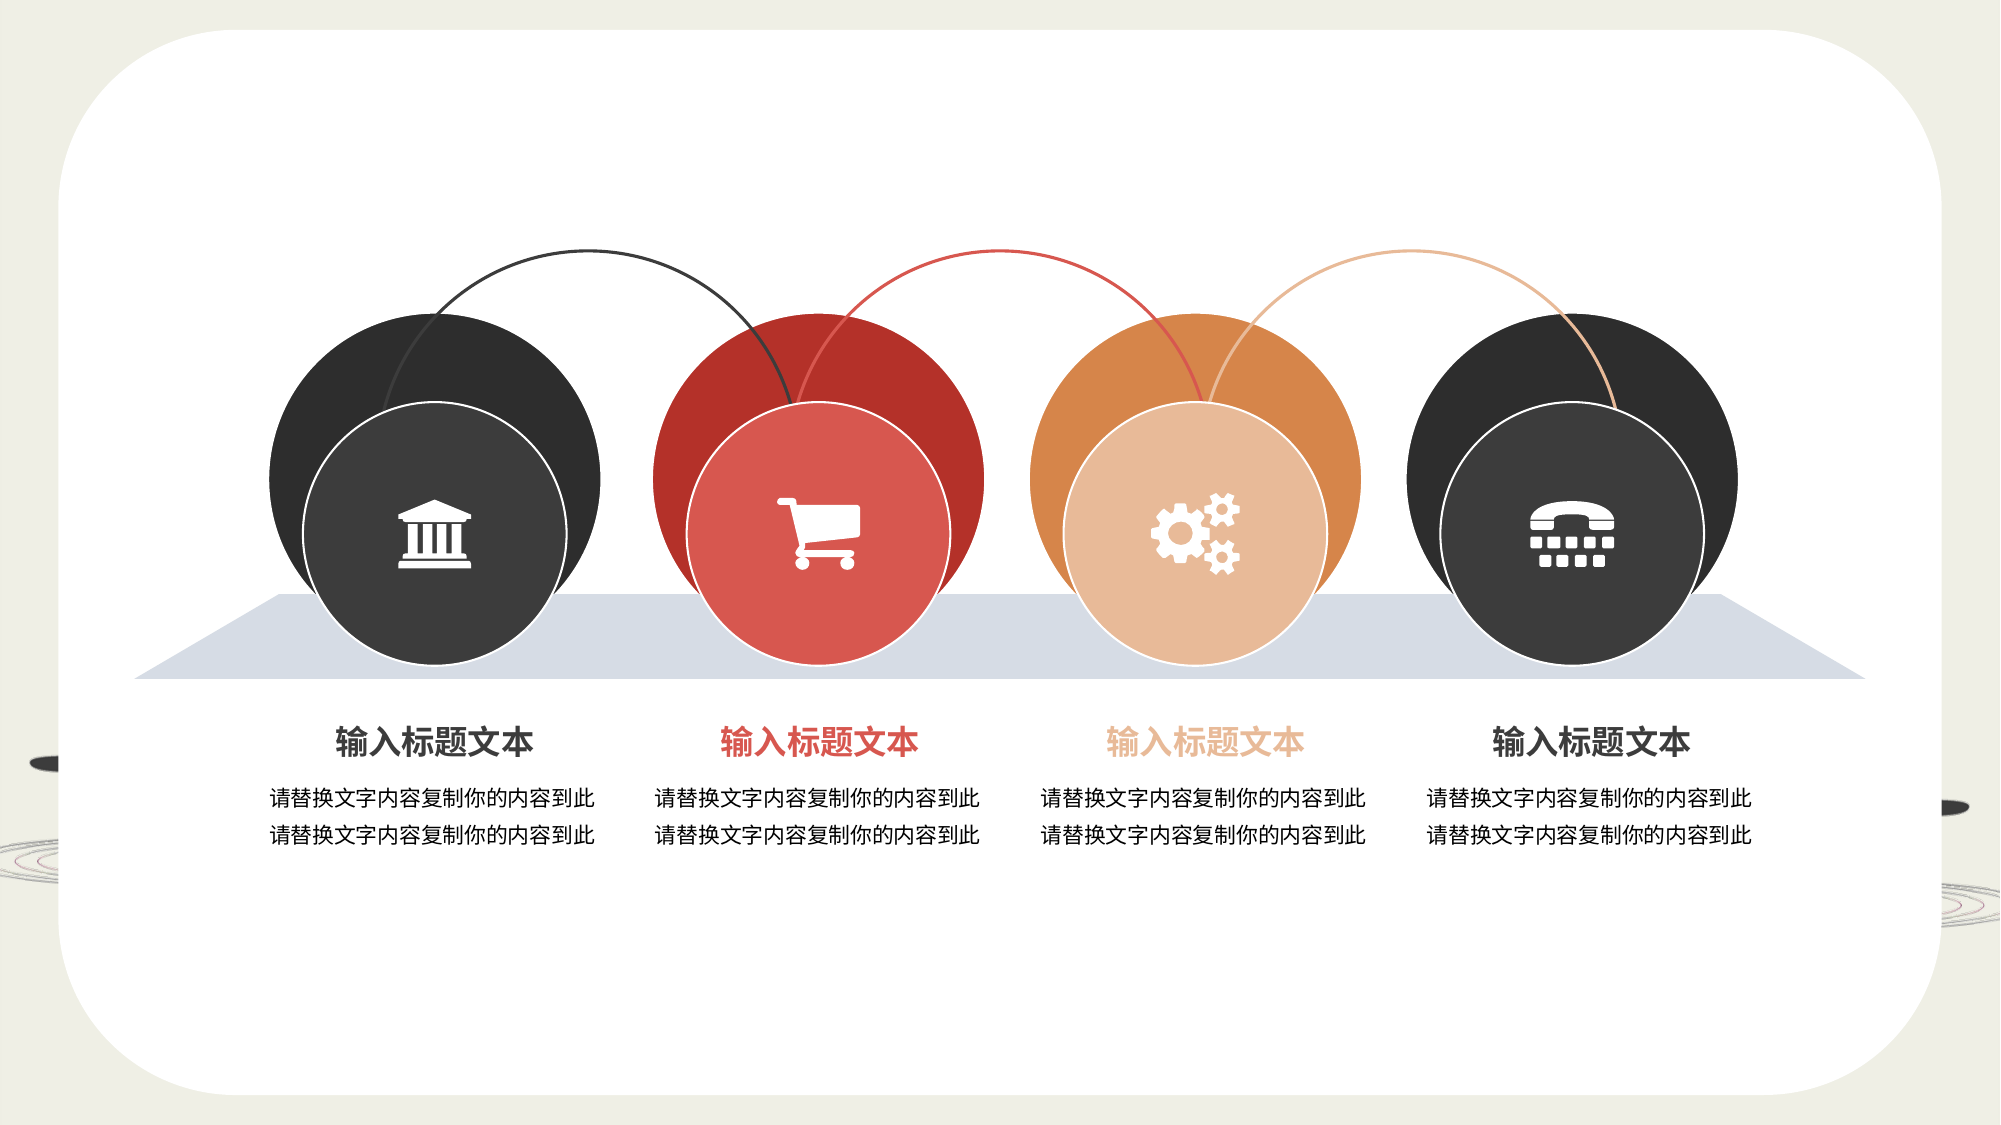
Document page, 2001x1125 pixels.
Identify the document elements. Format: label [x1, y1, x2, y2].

text_box [1026, 673, 1386, 861]
text_box [134, 250, 1866, 679]
picture [0, 0, 2000, 1125]
text_box [1412, 673, 1772, 861]
text_box [641, 673, 1000, 861]
text_box [255, 673, 615, 861]
